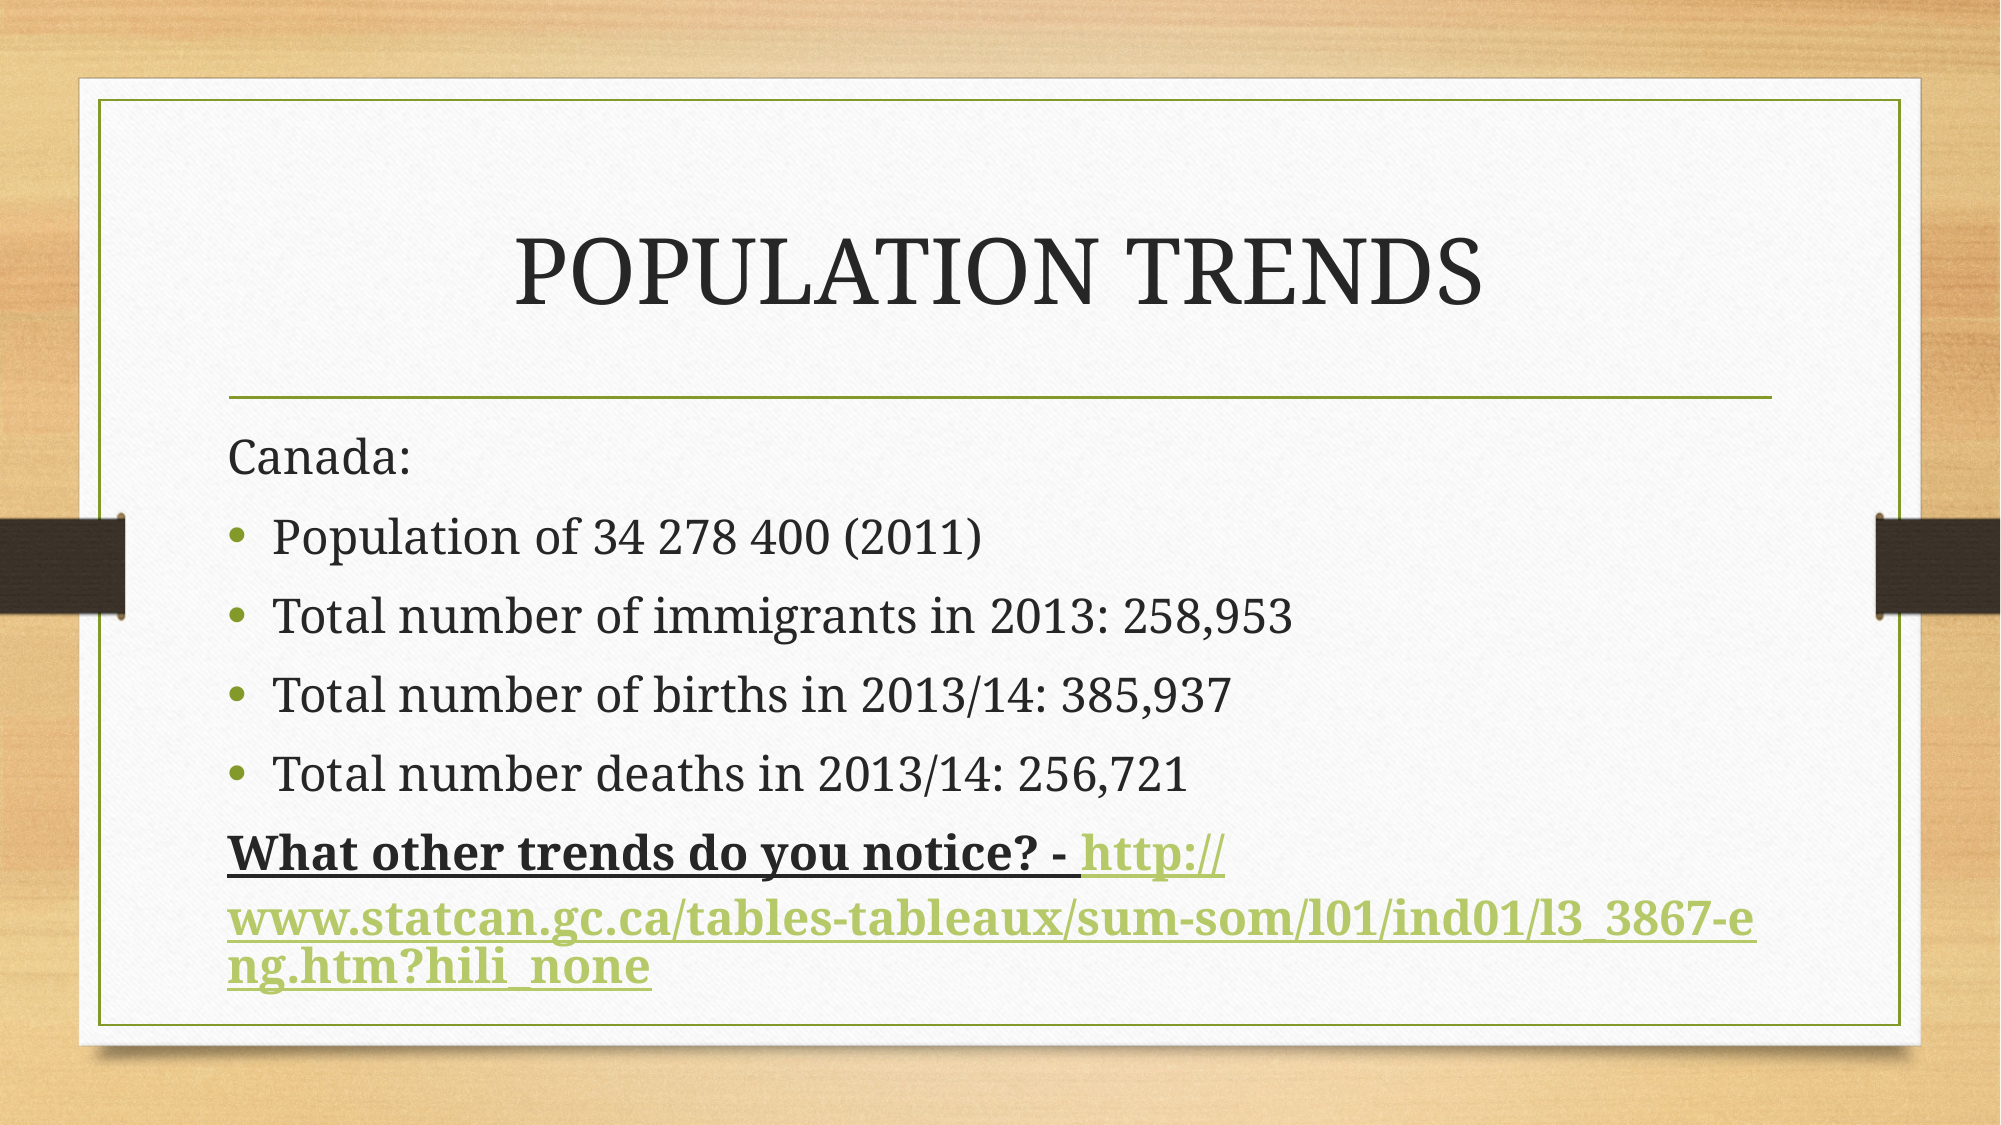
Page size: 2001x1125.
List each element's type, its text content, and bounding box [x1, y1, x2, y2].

picture [0, 0, 2001, 1125]
title POPULATION TRENDS [212, 161, 1788, 375]
list Canada: Population of 34 278 400 (2011) Total number of immigrants in 2013: 258,953 Total number of births in 2013/14: 385,937 Total number deaths in 2013/14: 256,721 What other trends do you notice? - http://www.statcan.gc.ca/tables-tableaux/sum-som/l01/ind01/l3_3867-eng.htm?hili_none [212, 419, 1788, 964]
